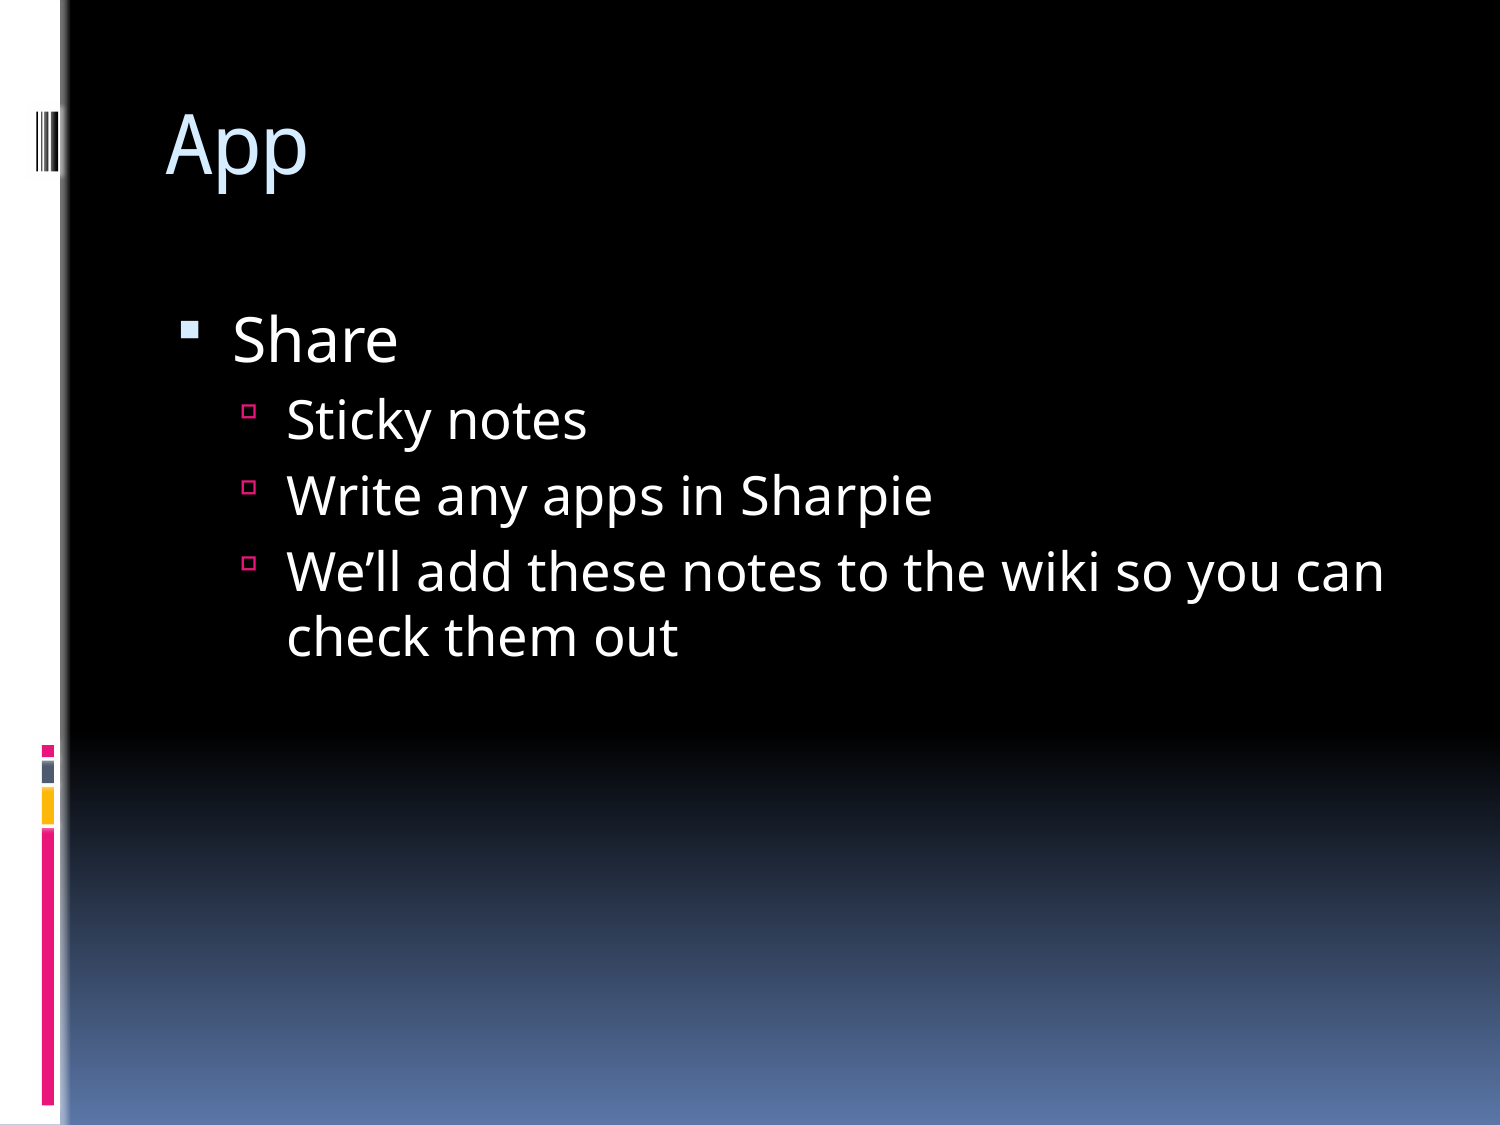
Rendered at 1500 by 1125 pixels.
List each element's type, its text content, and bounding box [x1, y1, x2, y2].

title App [150, 83, 1425, 234]
list Share Sticky notes Write any apps in Sharpie We’ll add these notes to the wiki so you can check them out [150, 292, 1425, 1043]
